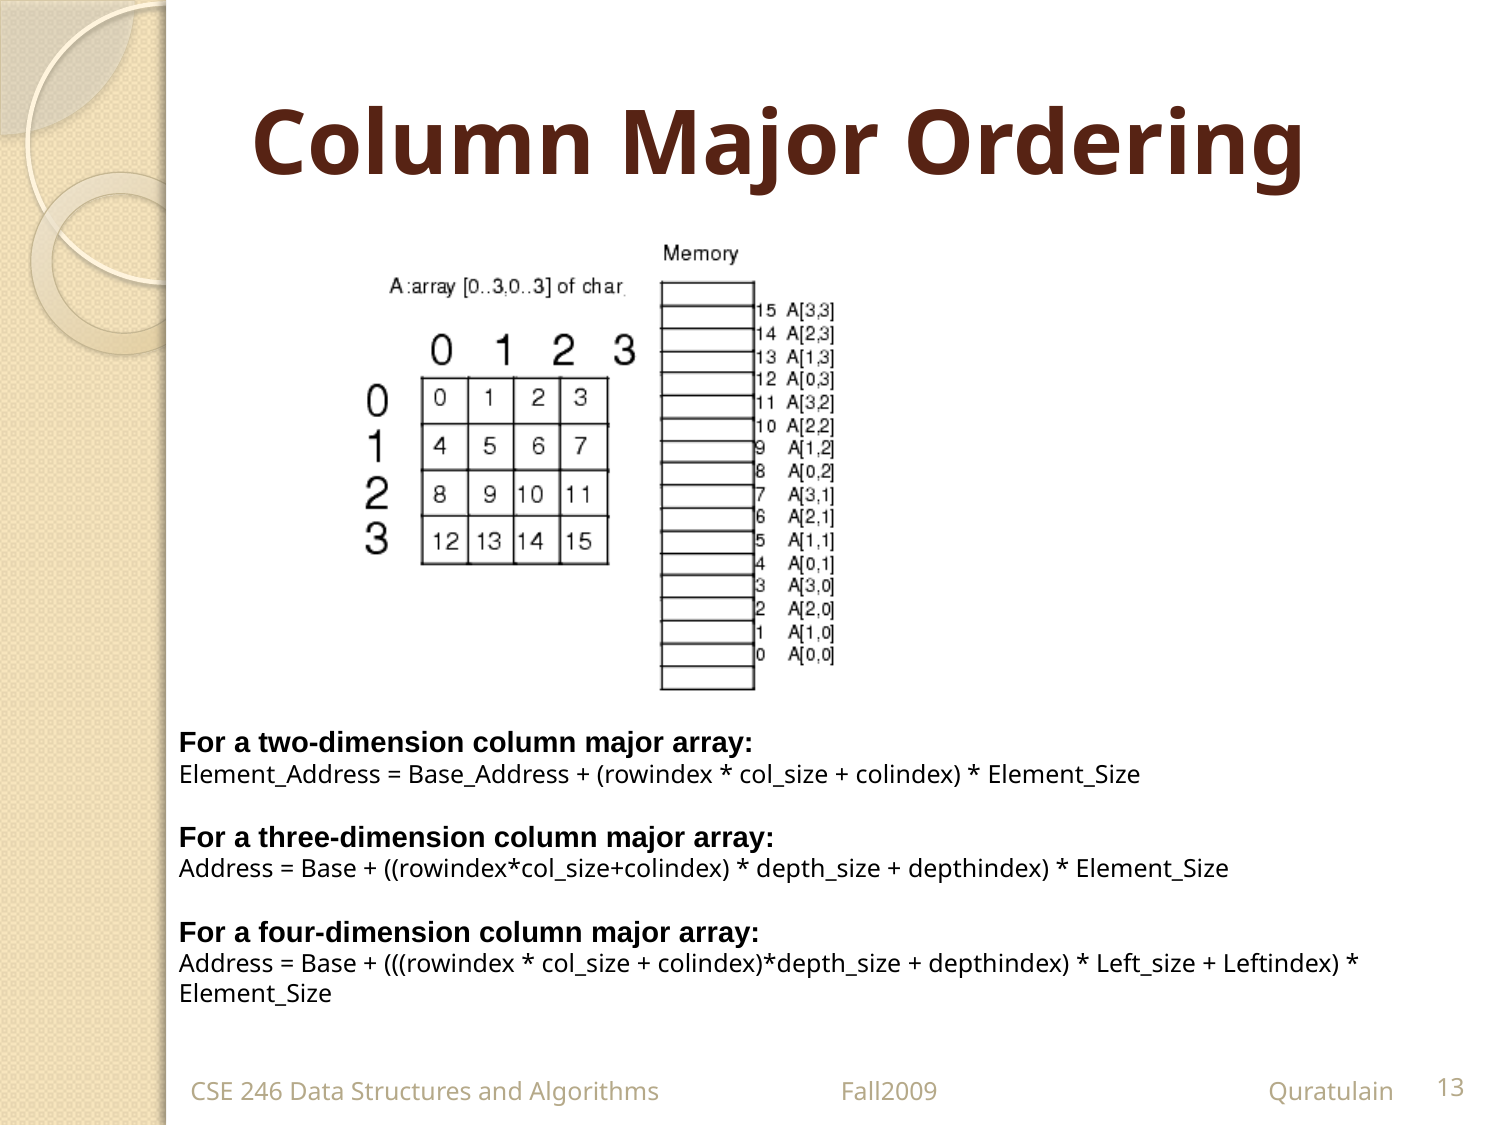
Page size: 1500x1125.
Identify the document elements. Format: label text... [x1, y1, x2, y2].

text_box For a two-dimension column major array: Element_Address = Base_Address + (rowindex * col_size + colindex) * Element_Size For a three-dimension column major array: Address = Base + ((rowindex*col_size+colindex) * depth_size + depthindex) * Element_Size For a four-dimension column major array: Address = Base + (((rowindex * col_size + colindex)*depth_size + depthindex) * Left_size + Leftindex) * Element_Size [164, 715, 1500, 1016]
footer CSE 246 Data Structures and Algorithms Fall2009 Quratulain [175, 1034, 1413, 1113]
slide_number 13 [1413, 1034, 1488, 1113]
title Column Major Ordering [235, 45, 1466, 233]
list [363, 234, 844, 701]
